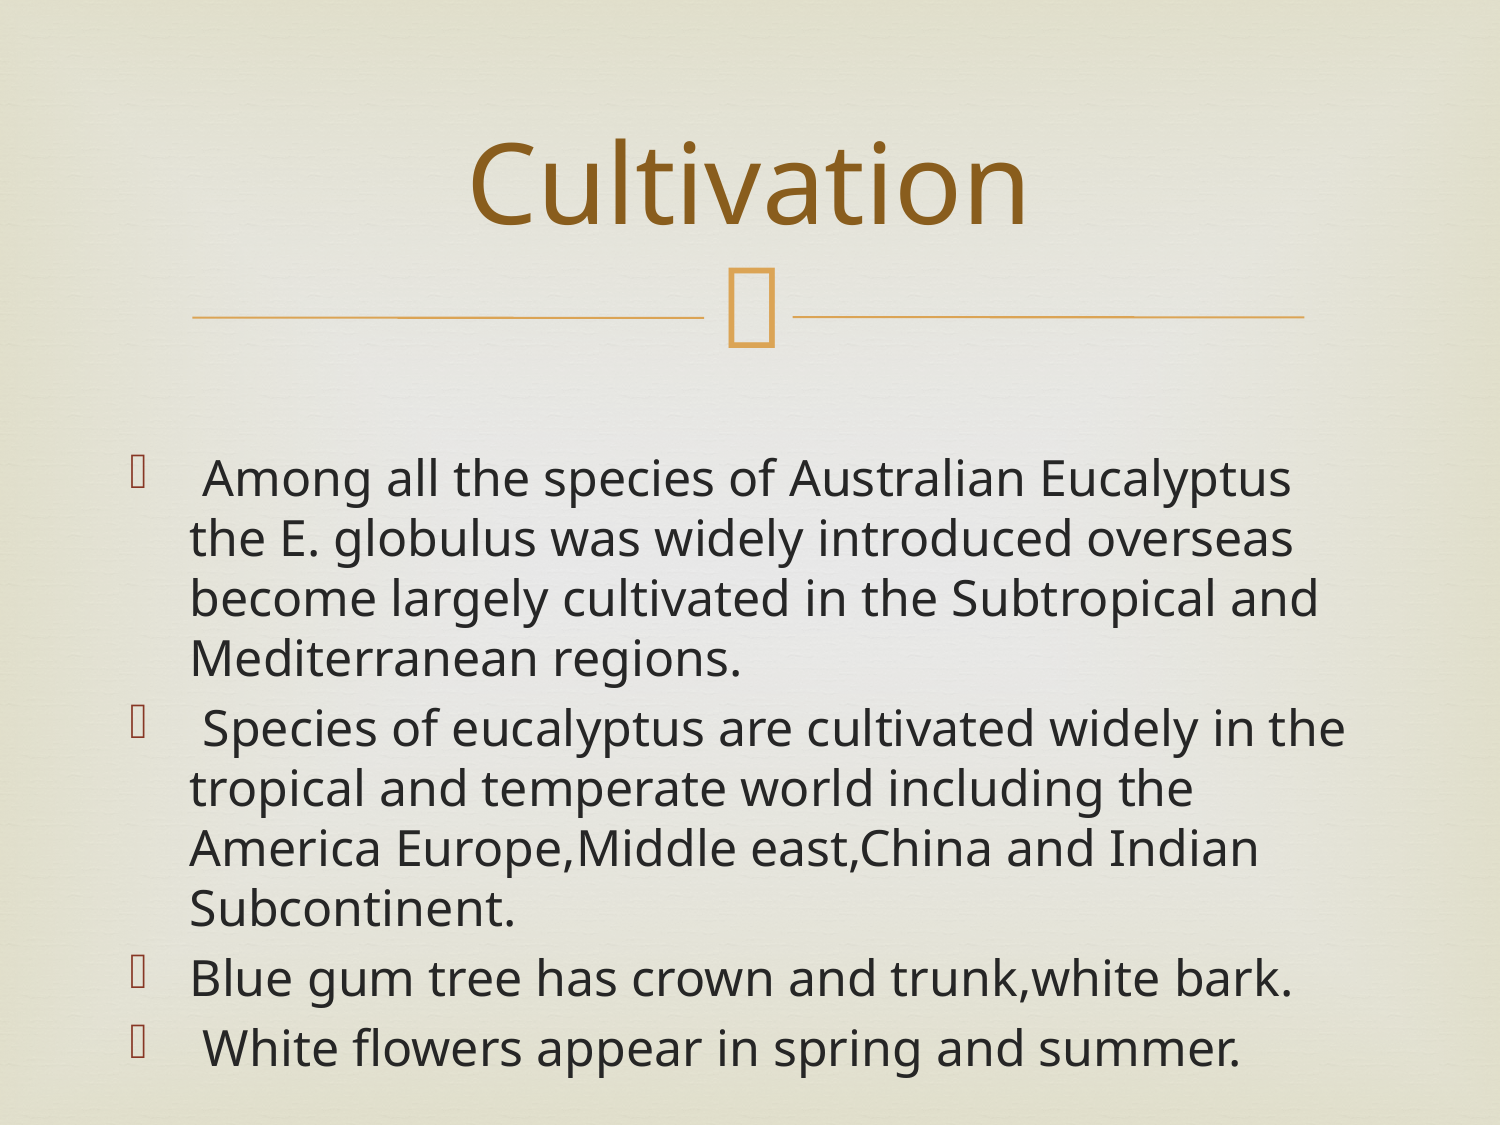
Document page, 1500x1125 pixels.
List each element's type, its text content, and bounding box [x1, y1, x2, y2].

title Cultivation [112, 93, 1386, 267]
list Among all the species of Australian Eucalyptus the E. globulus was widely introduced overseas become largely cultivated in the Subtropical and Mediterranean regions. Species of eucalyptus are cultivated widely in the tropical and temperate world including the America Europe,Middle east,China and Indian Subcontinent. Blue gum tree has crown and trunk,white bark. White flowers appear in spring and summer. [114, 368, 1386, 1088]
